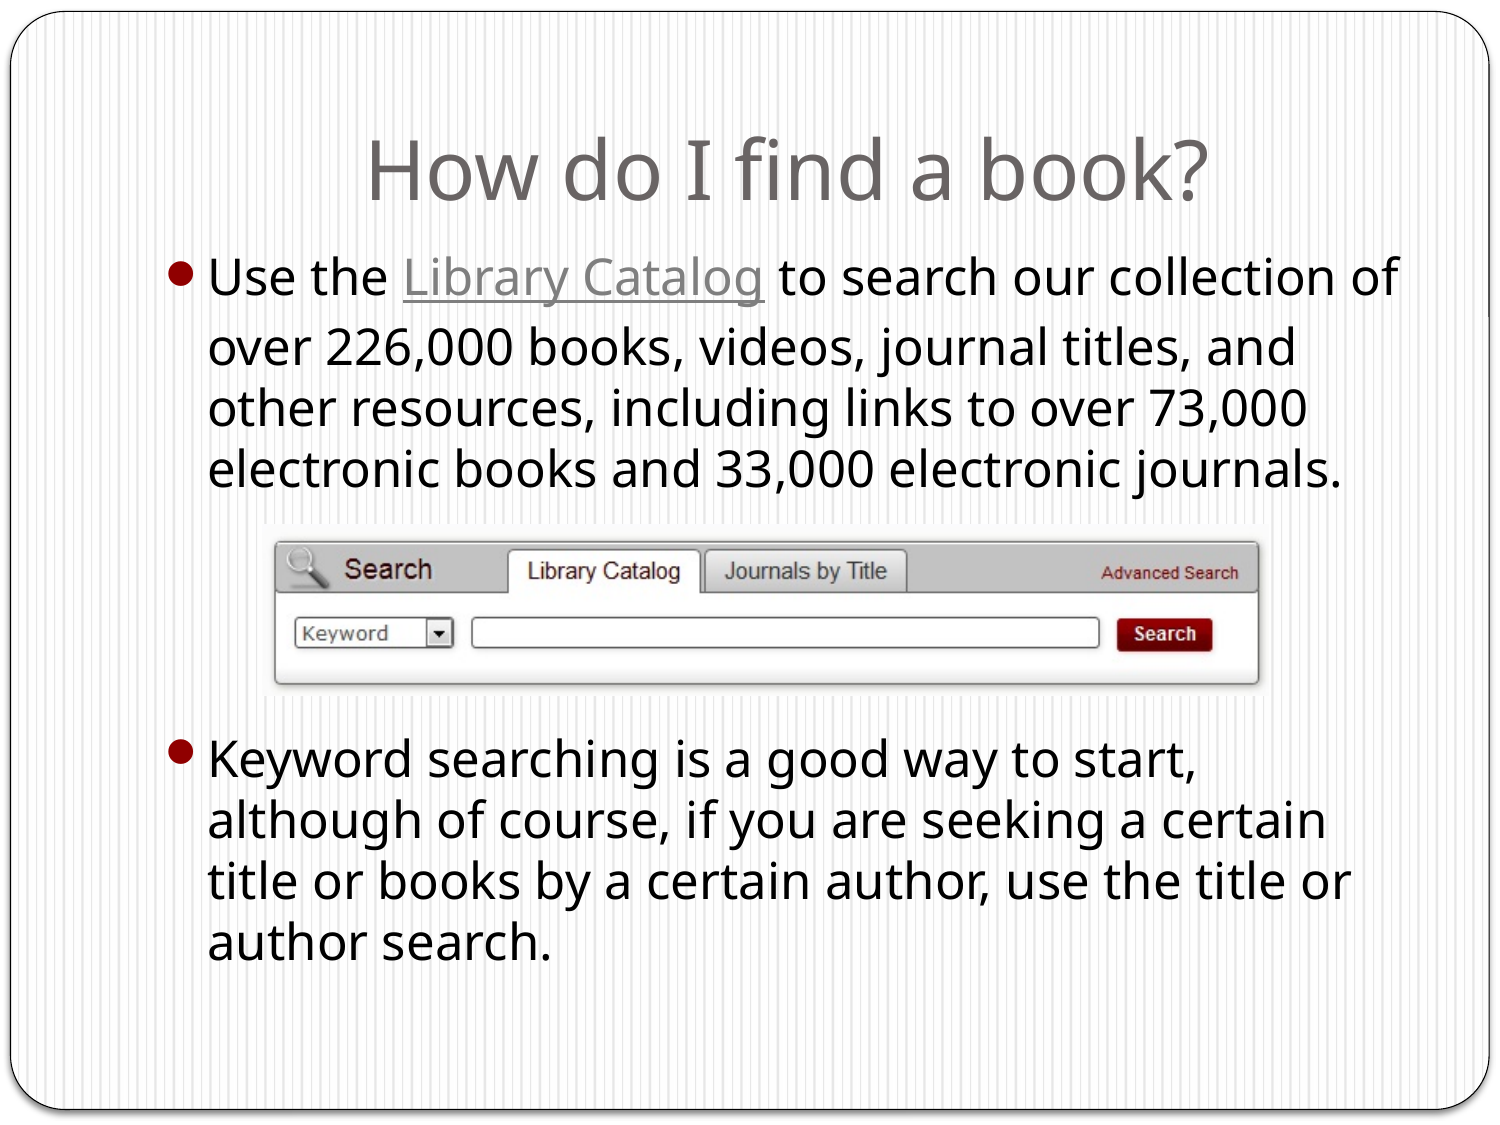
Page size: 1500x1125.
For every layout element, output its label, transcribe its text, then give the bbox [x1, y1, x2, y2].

list Use the Library Catalog to search our collection of over 226,000 books, videos, journal titles, and other resources, including links to over 73,000 electronic books and 33,000 electronic journals. Keyword searching is a good way to start, although of course, if you are seeking a certain title or books by a certain author, use the title or author search. [150, 237, 1425, 988]
title How do I find a book? [150, 45, 1425, 233]
picture [262, 524, 1269, 696]
